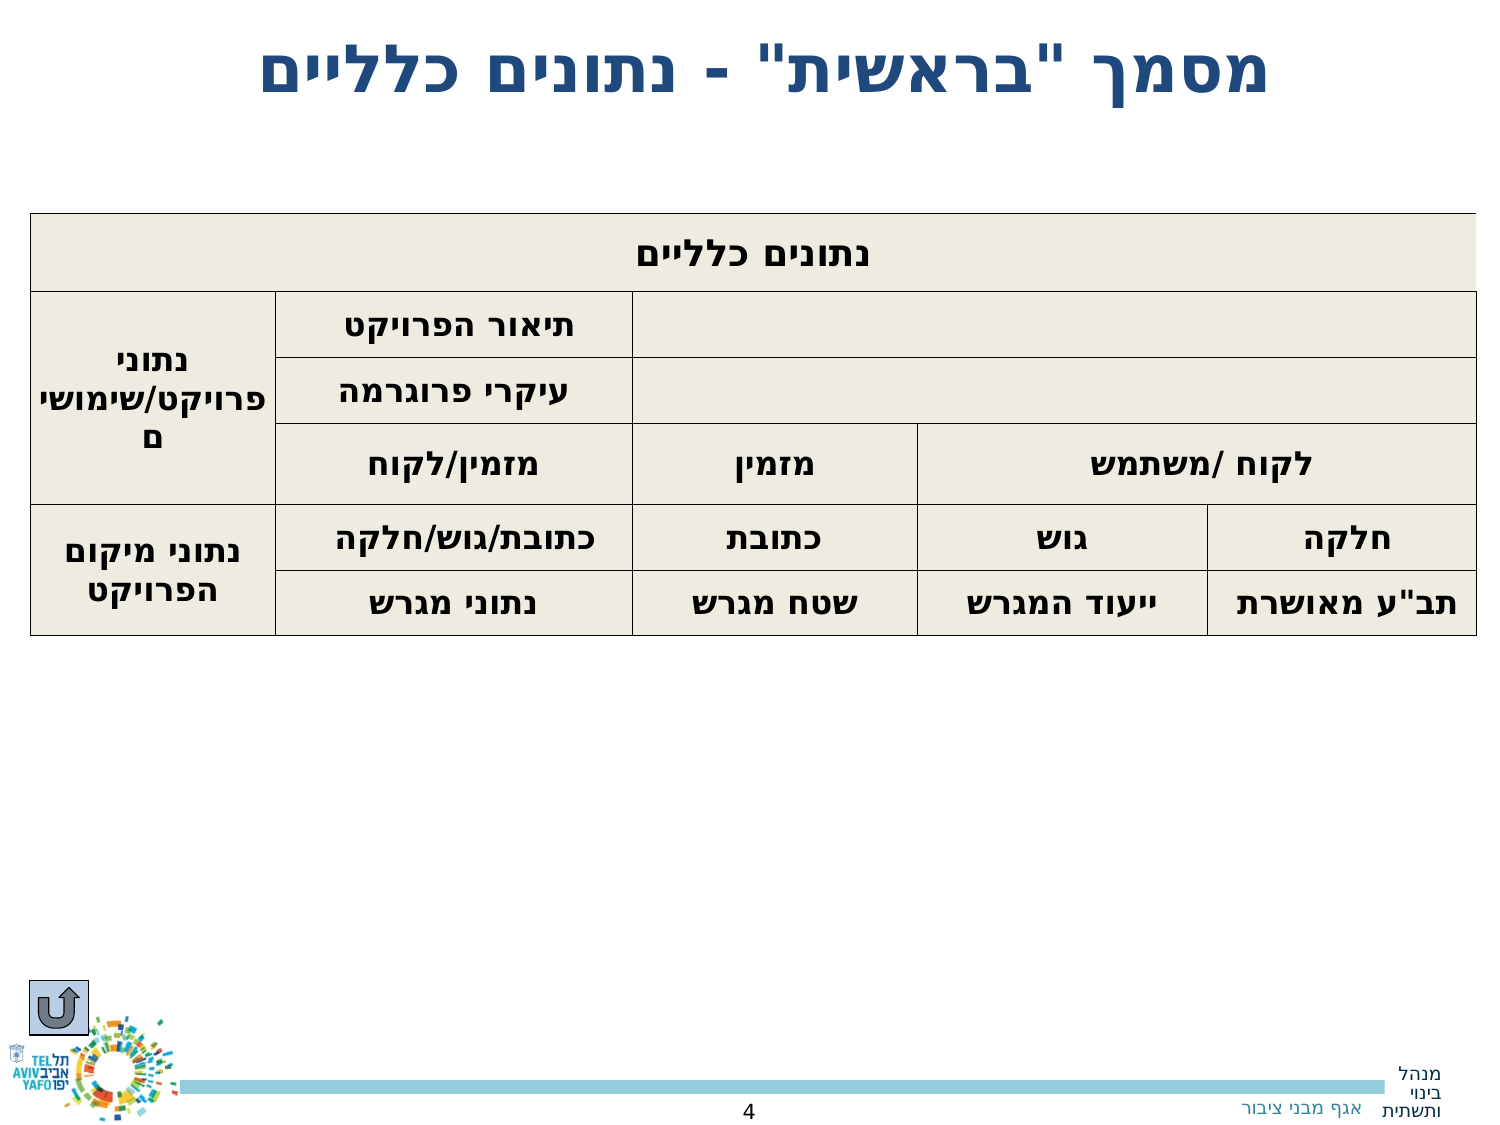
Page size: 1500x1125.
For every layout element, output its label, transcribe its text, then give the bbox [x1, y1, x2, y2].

table_cell [633, 292, 1476, 357]
table_cell נתוני פרויקט/שימושים [31, 292, 275, 504]
table_cell שטח מגרש [633, 571, 917, 635]
text_box [27, 979, 91, 1037]
table_cell תב"ע מאושרת [1208, 571, 1476, 635]
table_cell כתובת/גוש/חלקה [276, 505, 632, 570]
table_cell [633, 358, 1476, 423]
table_cell מזמין/לקוח [276, 424, 632, 504]
table_cell חלקה [1208, 505, 1476, 570]
table_cell ייעוד המגרש [918, 571, 1207, 635]
table_cell לקוח /משתמש [918, 424, 1476, 504]
table_cell נתוני מיקום הפרויקט [31, 505, 275, 635]
table_cell נתוני מגרש [276, 571, 632, 635]
table_cell תיאור הפרויקט [276, 292, 632, 357]
table_header נתונים כלליים [31, 214, 1476, 291]
picture [7, 1013, 180, 1123]
table_cell מזמין [633, 424, 917, 504]
table_cell גוש [918, 505, 1207, 570]
table_cell עיקרי פרוגרמה [276, 358, 632, 423]
text_box מסמך "בראשית" - נתונים כלליים [65, 18, 1442, 113]
table_cell כתובת [633, 505, 917, 570]
